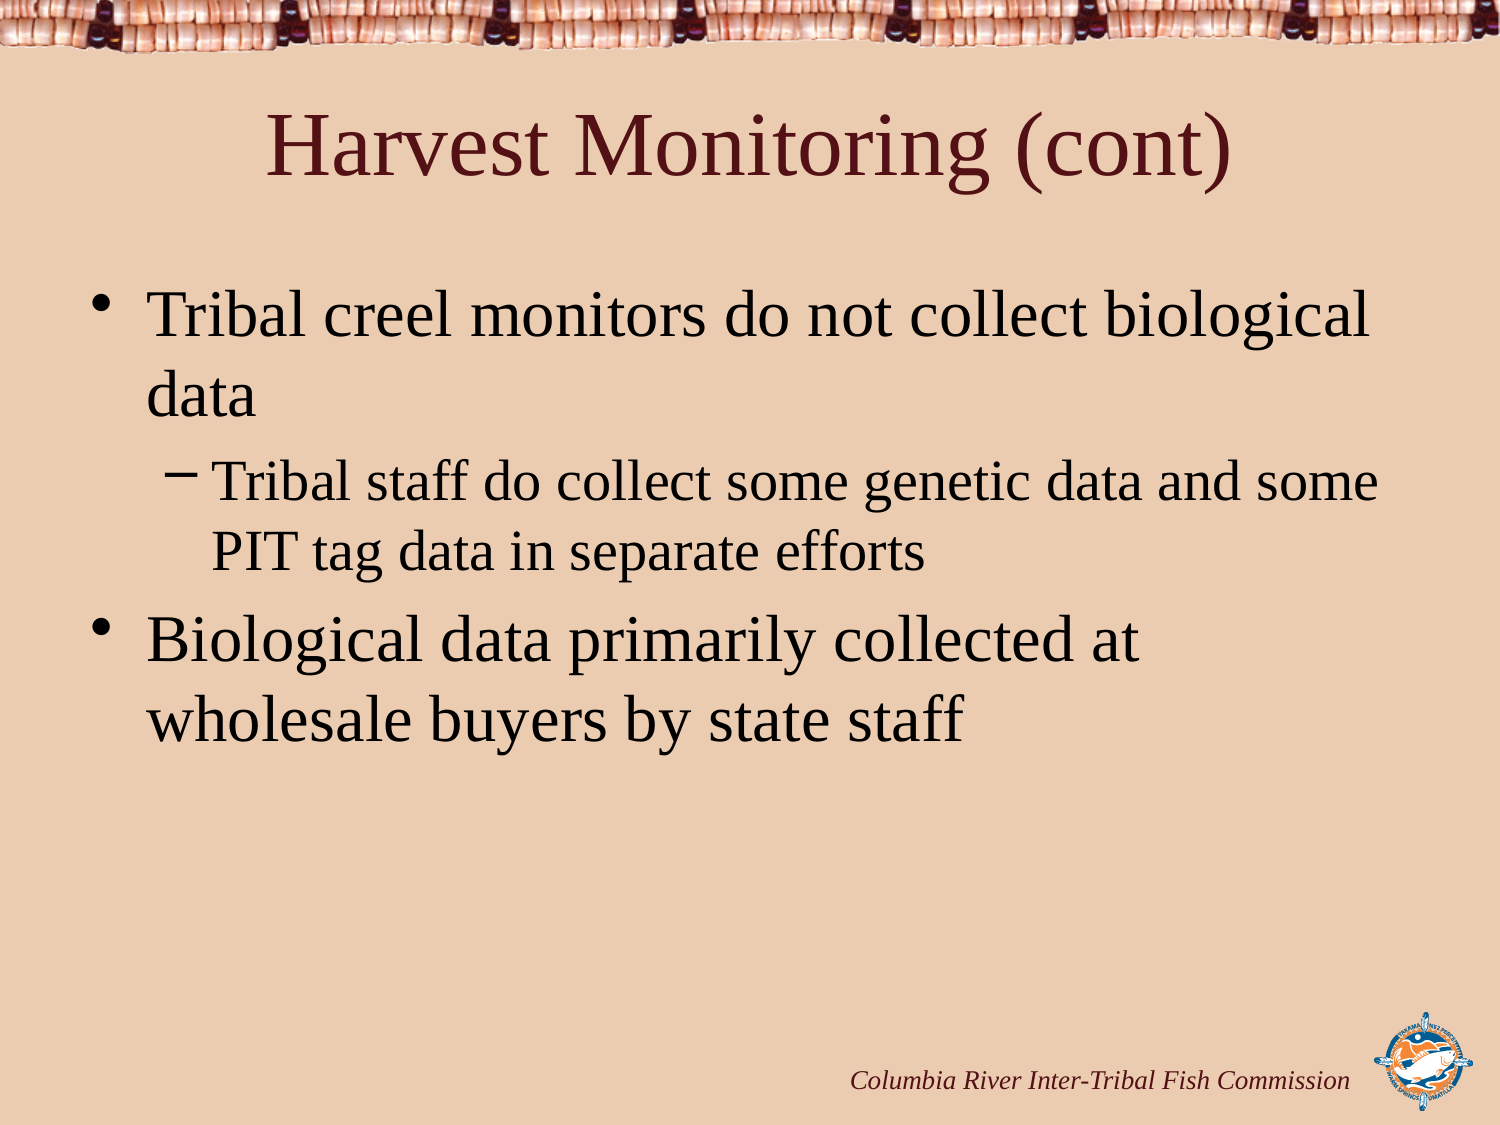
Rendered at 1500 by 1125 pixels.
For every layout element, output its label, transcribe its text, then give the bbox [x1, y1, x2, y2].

title Harvest Monitoring (cont) [75, 45, 1425, 233]
picture [0, 0, 1500, 54]
picture [1374, 1012, 1473, 1111]
list Tribal creel monitors do not collect biological data Tribal staff do collect some genetic data and some PIT tag data in separate efforts Biological data primarily collected at wholesale buyers by state staff [75, 262, 1425, 1005]
